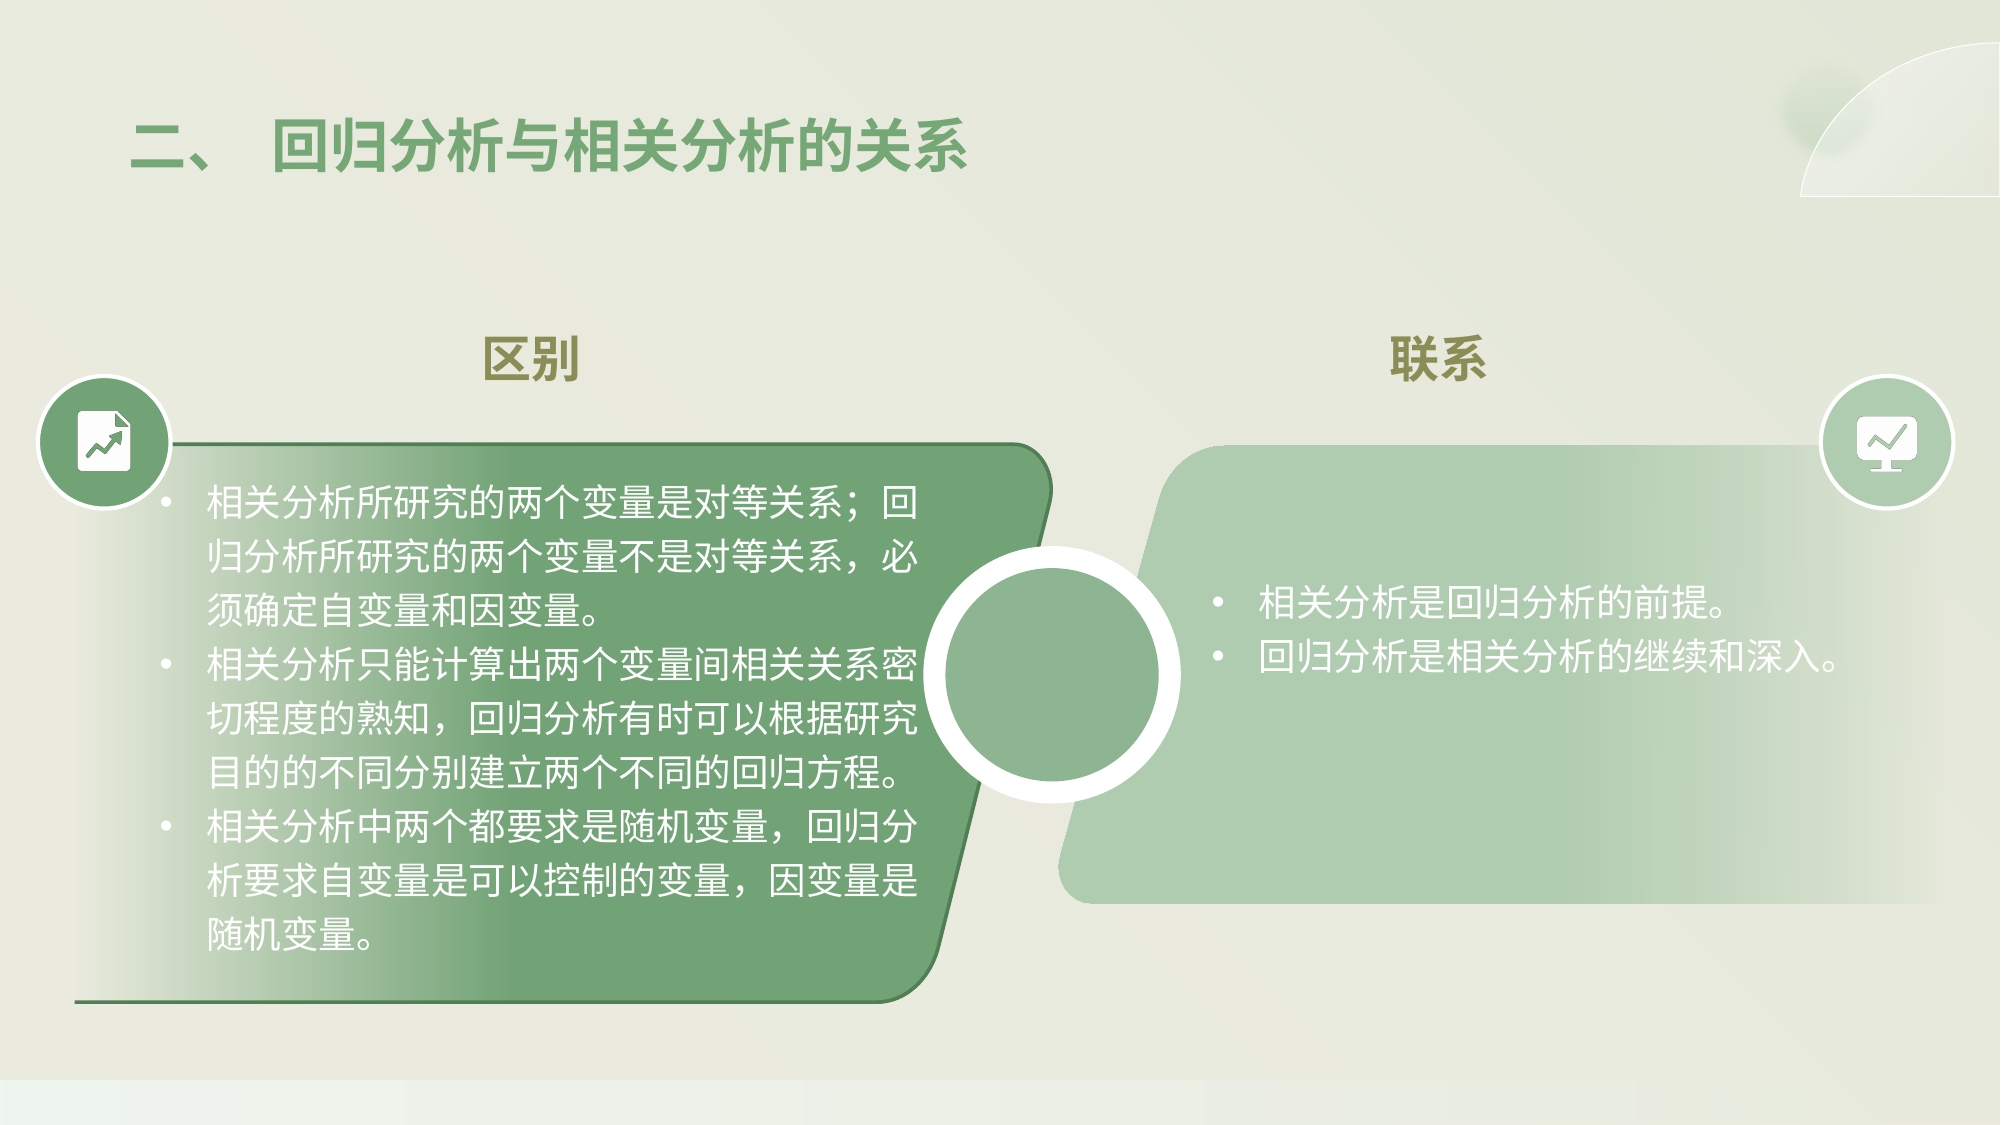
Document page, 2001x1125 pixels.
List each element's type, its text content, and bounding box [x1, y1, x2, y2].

text_box [74, 483, 980, 1003]
text_box [1058, 444, 1947, 904]
text_box [37, 376, 171, 509]
text_box 区别 [230, 296, 834, 447]
picture [1857, 414, 1917, 474]
text_box [945, 568, 1159, 782]
text_box 相关分析是回归分析的前提。 回归分析是相关分析的继续和深入。 [1211, 569, 1920, 744]
text_box 联系 [1106, 296, 1774, 447]
text_box [928, 546, 1181, 804]
picture [74, 411, 134, 471]
text_box [1820, 376, 1954, 509]
text_box 相关分析所研究的两个变量是对等关系；回归分析所研究的两个变量不是对等关系，必须确定自变量和因变量。 相关分析只能计算出两个变量间相关关系密切程度的熟知，回归分析有时可以根据研究目的的不同分别建立两个不同的回归方程。 相关分析中两个都要求是随机变量，回归分析要求自变量是可以控制的变量，因变量是随机变量。 [158, 469, 928, 925]
text_box [166, 444, 1052, 636]
text_box 二、 回归分析与相关分析的关系 [114, 73, 1079, 224]
